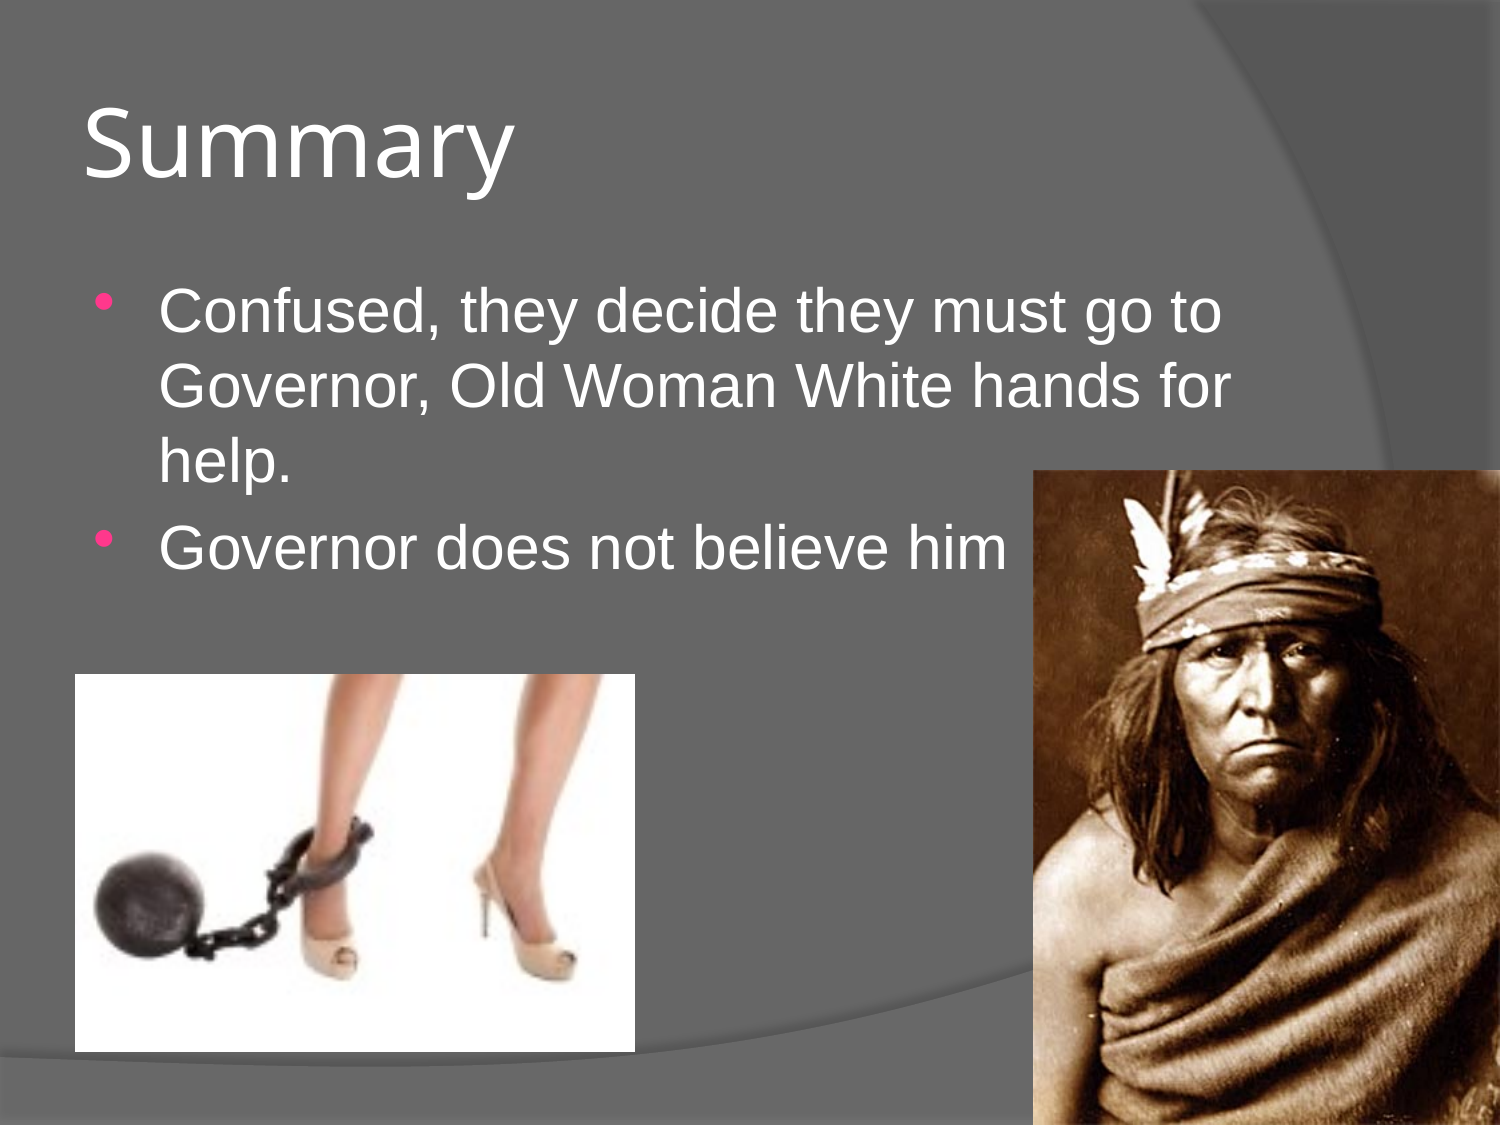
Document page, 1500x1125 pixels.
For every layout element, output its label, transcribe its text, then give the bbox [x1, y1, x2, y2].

picture [1033, 469, 1500, 1125]
list Confused, they decide they must go to Governor, Old Woman White hands for help. Governor does not believe him [75, 262, 1300, 1005]
picture [74, 674, 635, 1052]
title Summary [75, 45, 1300, 233]
